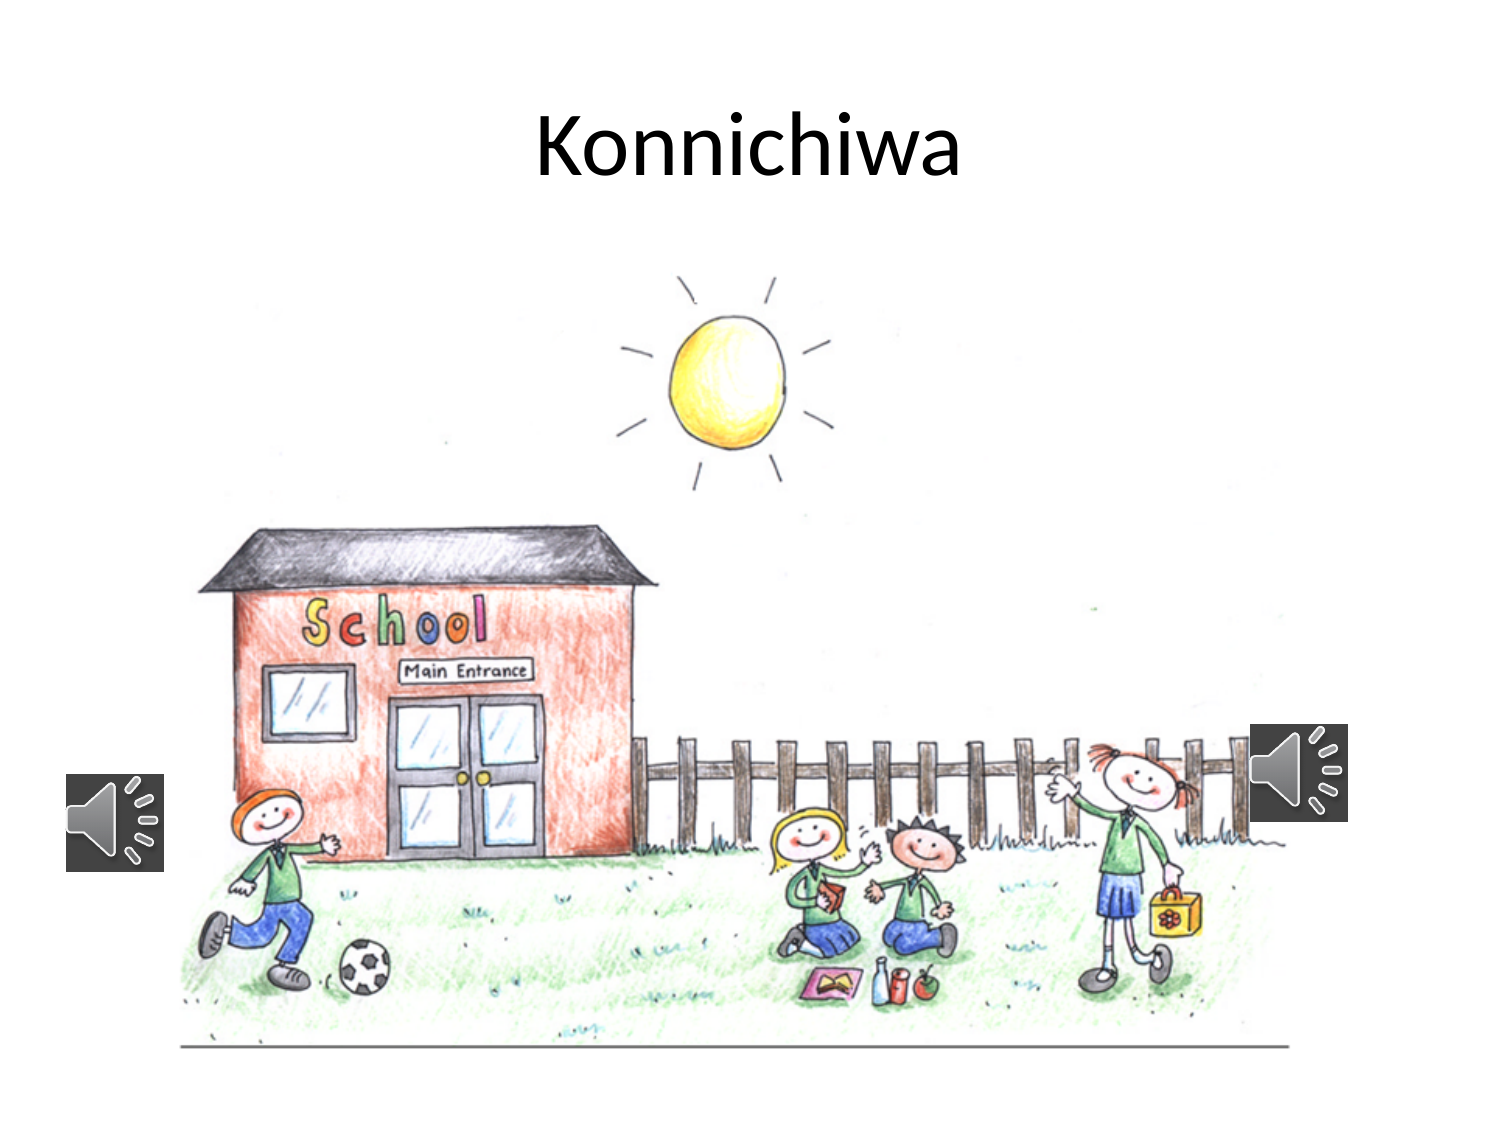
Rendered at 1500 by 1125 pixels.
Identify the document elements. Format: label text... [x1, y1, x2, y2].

picture [64, 772, 166, 874]
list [147, 266, 1315, 1076]
title Konnichiwa [75, 45, 1425, 233]
picture [1248, 722, 1350, 824]
